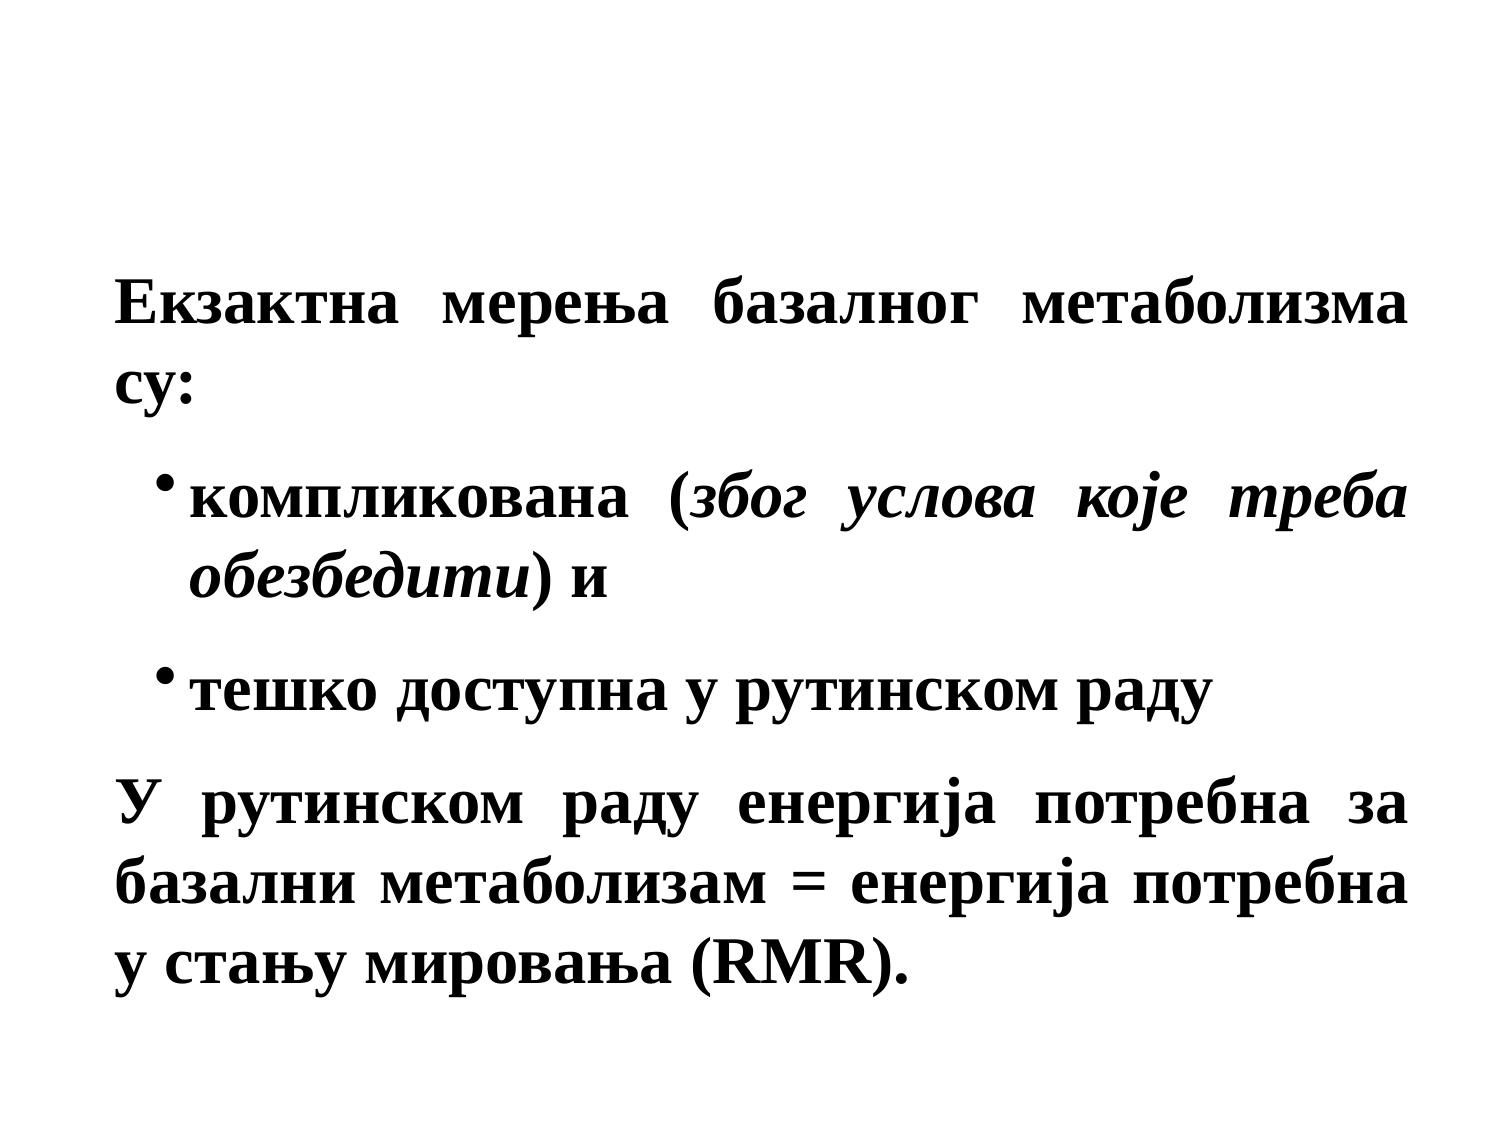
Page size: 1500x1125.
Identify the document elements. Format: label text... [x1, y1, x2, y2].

text_box Екзактна мерења базалног метаболизма су: компликована (због услова које треба обезбедити) и тешко доступна у рутинском раду У рутинском раду енергија потребна за базални метаболизам = енергија потребна у стању мировања (RMR). [99, 249, 1425, 1005]
